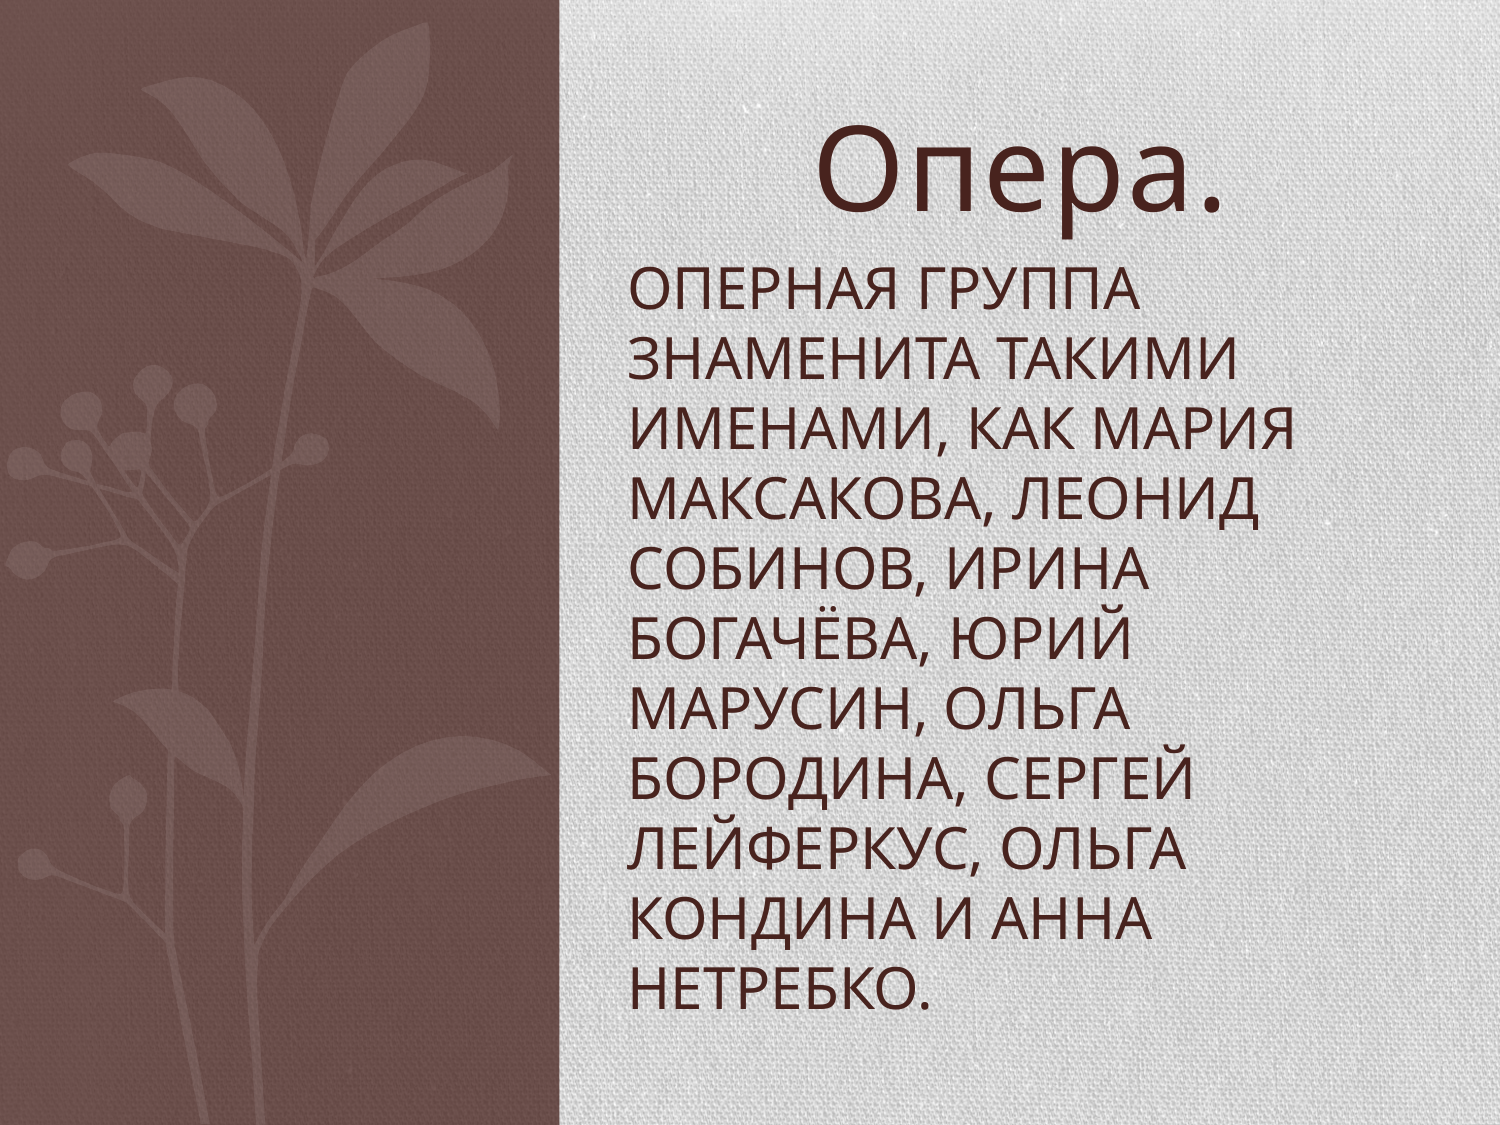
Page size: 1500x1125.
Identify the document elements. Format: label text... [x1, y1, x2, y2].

title Оперная группа знаменита такими именами, как Мария Максакова, Леонид Собинов, Ирина Богачёва, Юрий Марусин, Ольга Бородина, Сергей Лейферкус, Ольга Кондина и Анна Нетребко. [612, 243, 1454, 1094]
subtitle Опера. [797, 0, 1294, 243]
